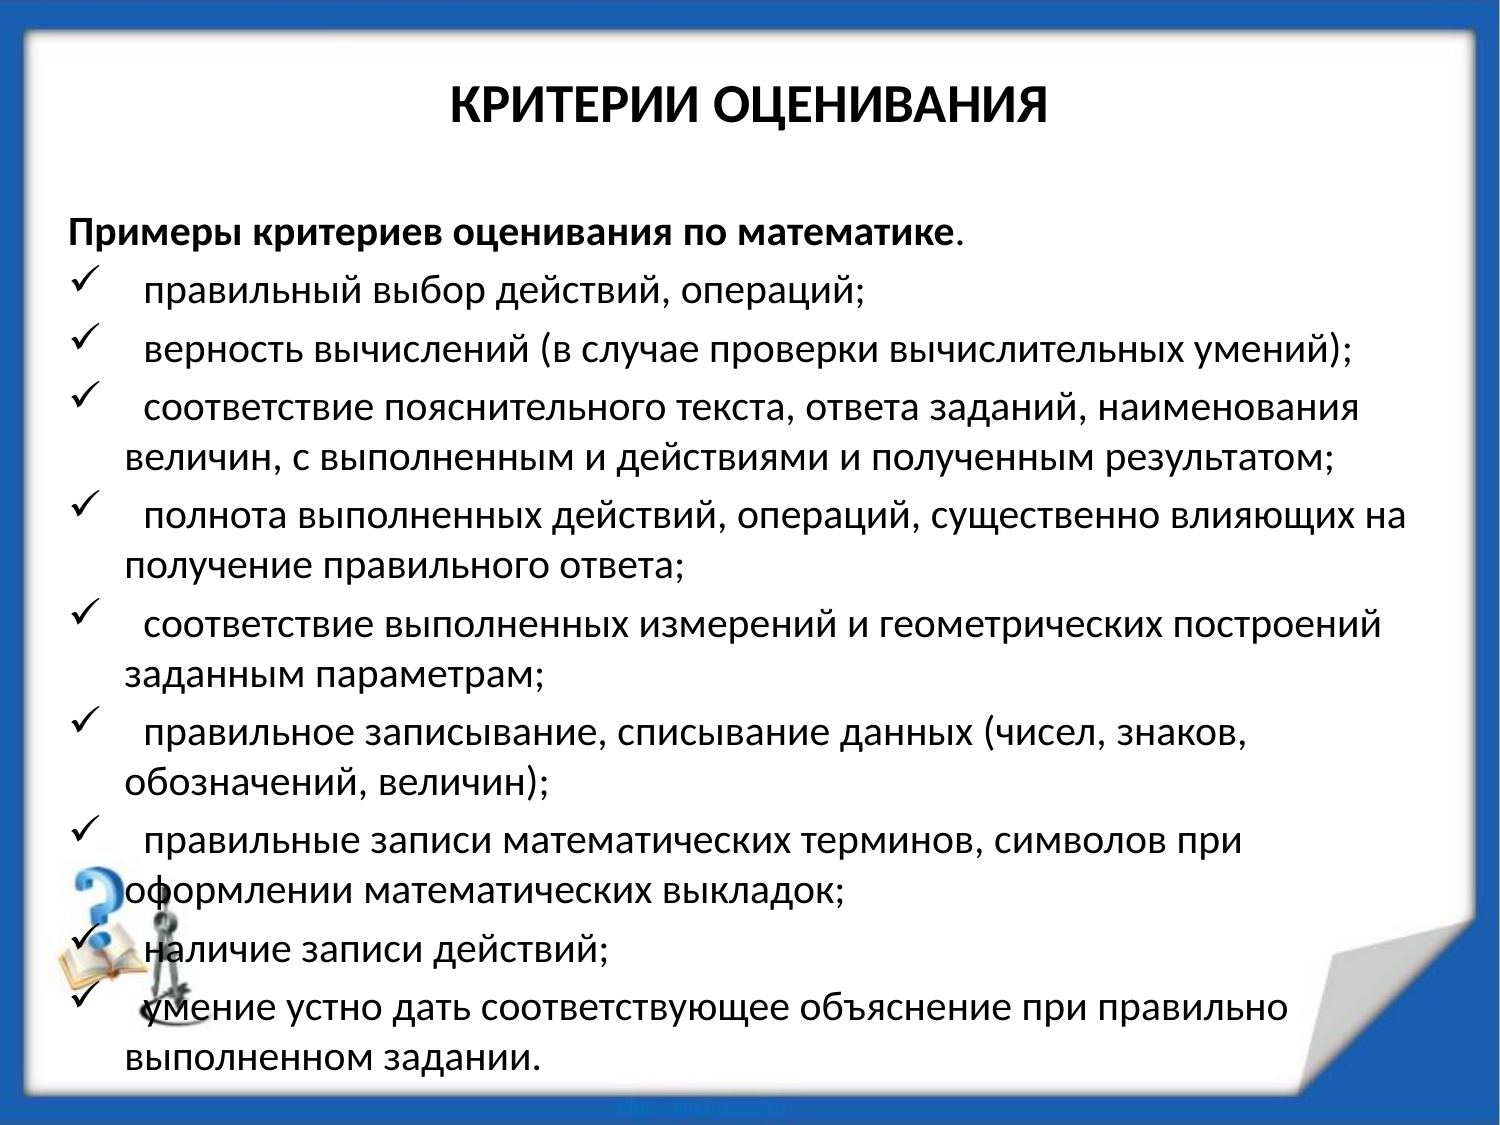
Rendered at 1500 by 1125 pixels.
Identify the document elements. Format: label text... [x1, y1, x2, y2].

title КРИТЕРИИ ОЦЕНИВАНИЯ [103, 59, 1397, 196]
list Примеры критериев оценивания по математике. правильный выбор действий, операций; верность вычислений (в случае проверки вычислительных умений); соответствие пояснительного текста, ответа заданий, наименования величин, с выполненным и действиями и полученным результатом; полнота выполненных действий, операций, существенно влияющих на получение правильного ответа; соответствие выполненных измерений и геометрических построений заданным параметрам; правильное записывание, списывание данных (чисел, знаков, обозначений, величин); правильные записи математических терминов, символов при оформлении математических выкладок; наличие записи действий; умение устно дать соответствующее объяснение при правильно выполненном задании. [53, 196, 1471, 965]
picture [0, 0, 1500, 1125]
